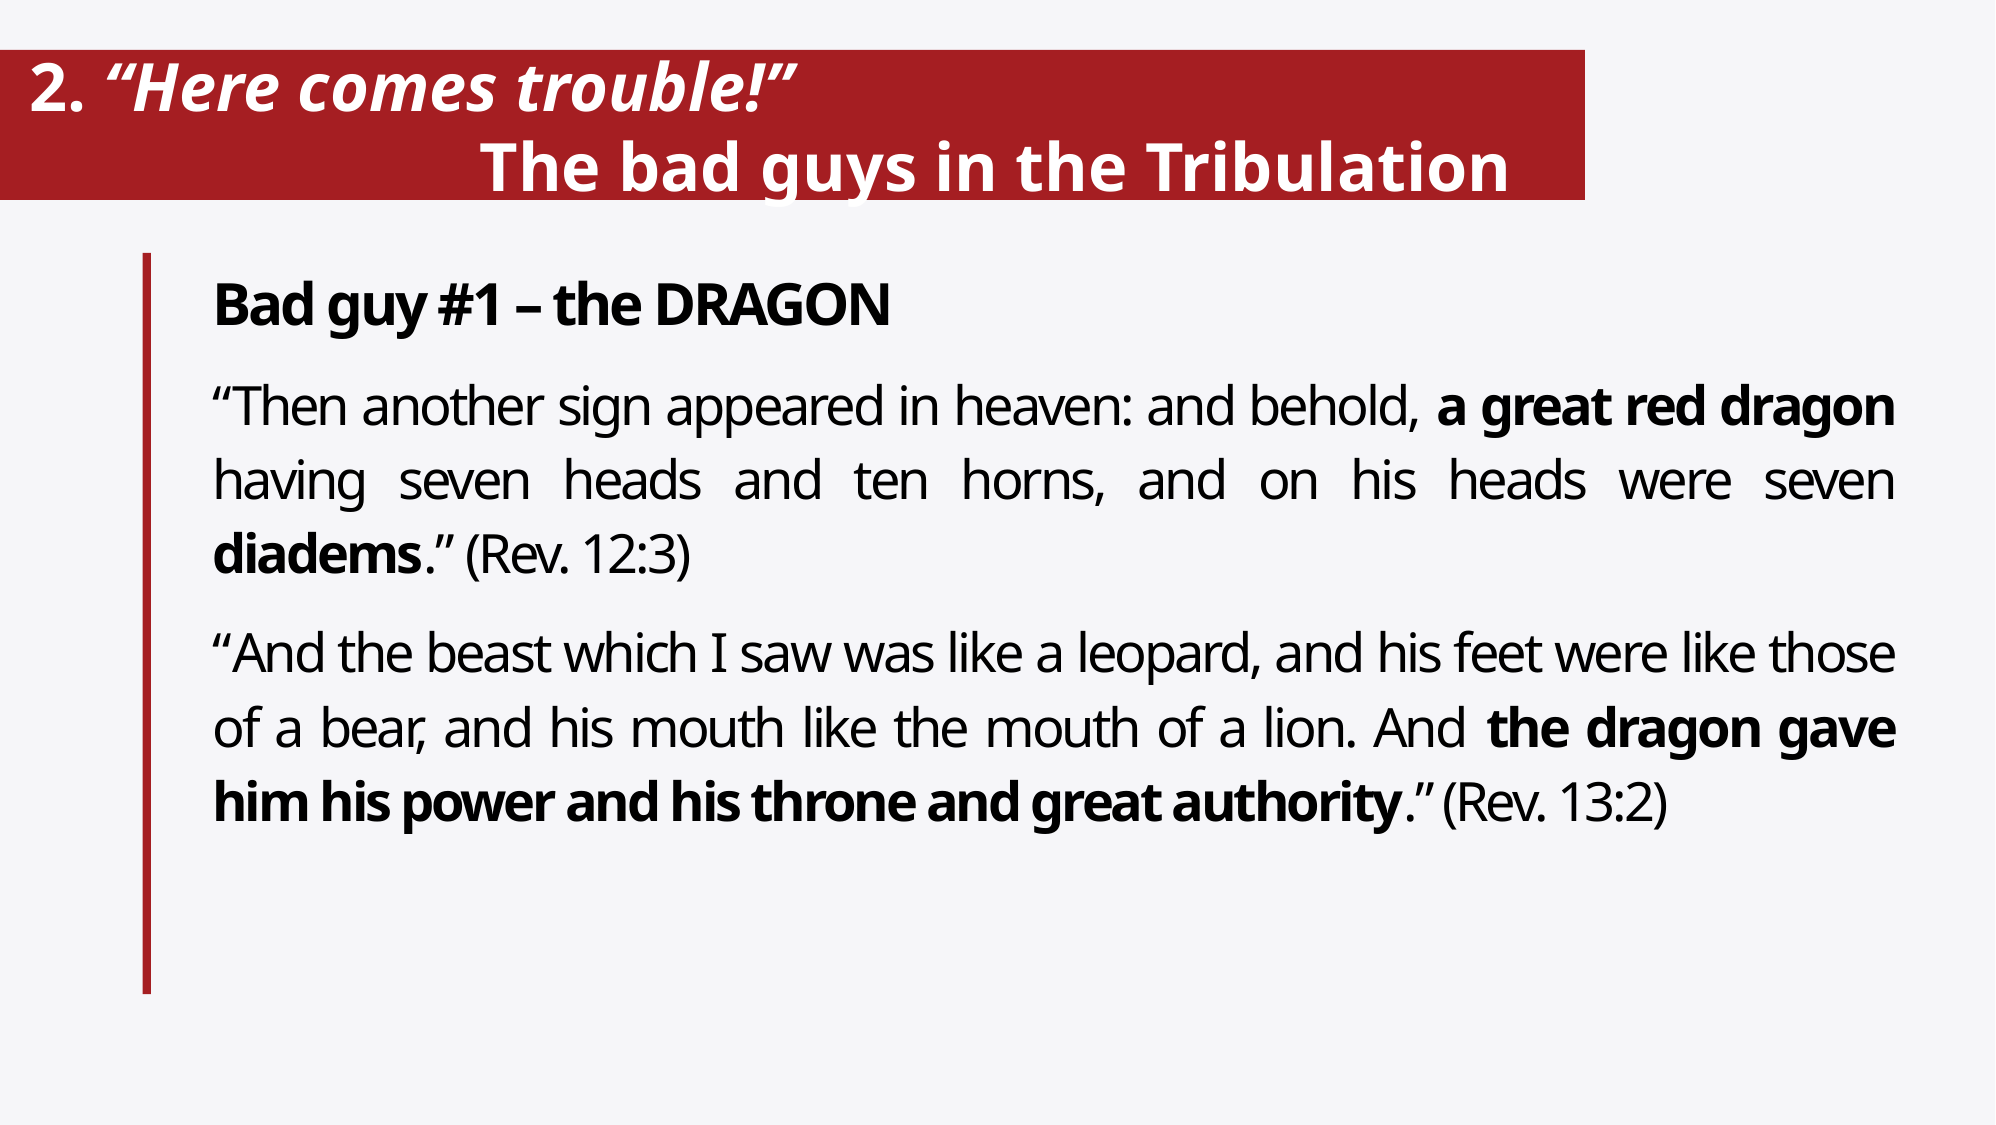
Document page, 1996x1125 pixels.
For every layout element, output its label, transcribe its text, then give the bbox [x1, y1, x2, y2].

title 2. “Here comes trouble!” The bad guys in the Tribulation [14, 62, 1810, 188]
subtitle Bad guy #1 – the DRAGON “Then another sign appeared in heaven: and behold, a great red dragon having seven heads and ten horns, and on his heads were seven diadems.” (Rev. 12:3) “And the beast which I saw was like a leopard, and his feet were like those of a bear, and his mouth like the mouth of a lion. And the dragon gave him his power and his throne and great authority.” (Rev. 13:2) [197, 249, 1910, 1000]
